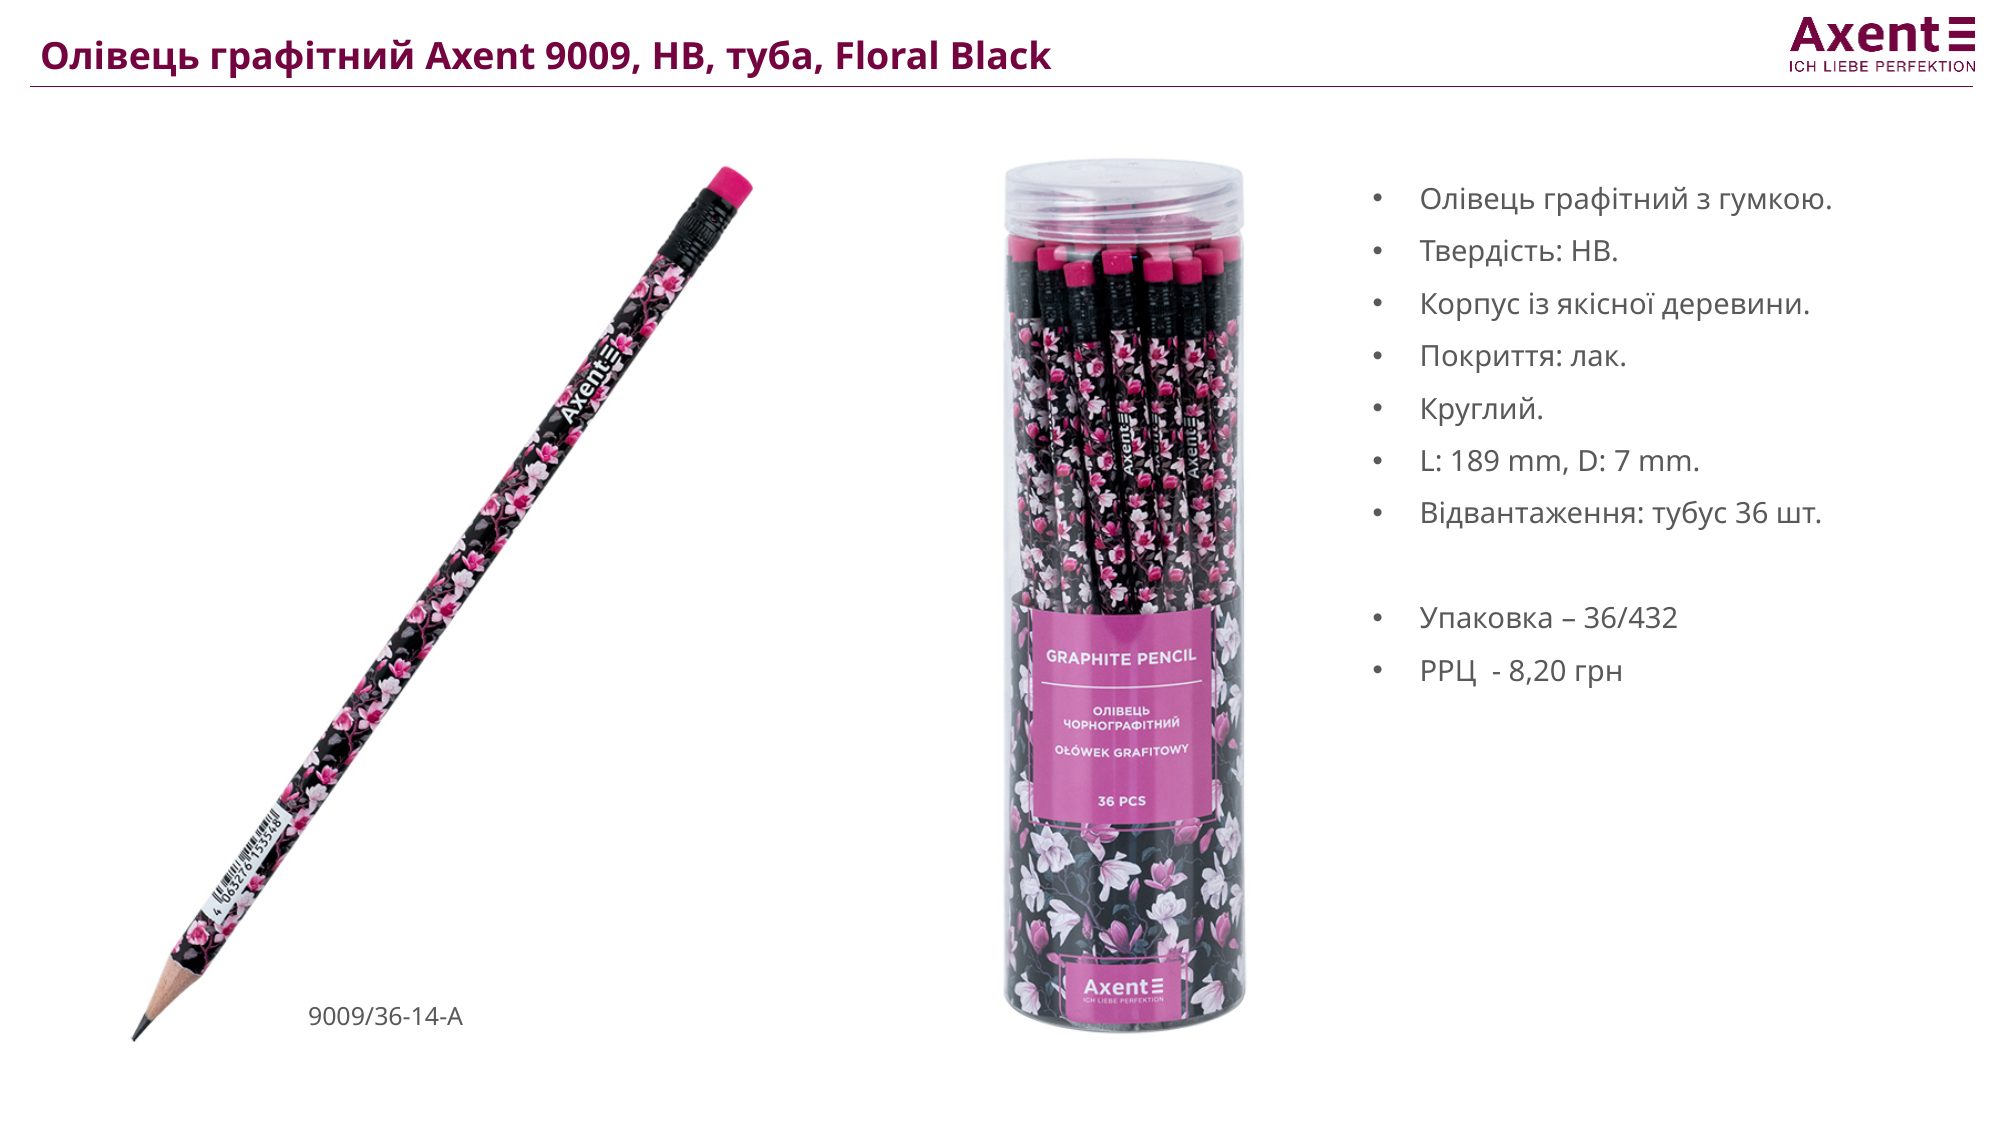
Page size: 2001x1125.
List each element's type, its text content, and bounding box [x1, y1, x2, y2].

text_box Олівець графітний Axent 9009, HB, туба, Floral Black [25, 2, 1240, 85]
picture [0, 160, 886, 1047]
picture [1790, 17, 1975, 73]
picture [995, 152, 1254, 1039]
text_box Олівець графітний з гумкою. Твердість: HB. Корпус із якісної деревини. Покриття: лак. Круглий. L: 189 mm, D: 7 mm. Відвантаження: тубус 36 шт. Упаковка – 36/432 РРЦ - 8,20 грн [1357, 155, 2000, 747]
